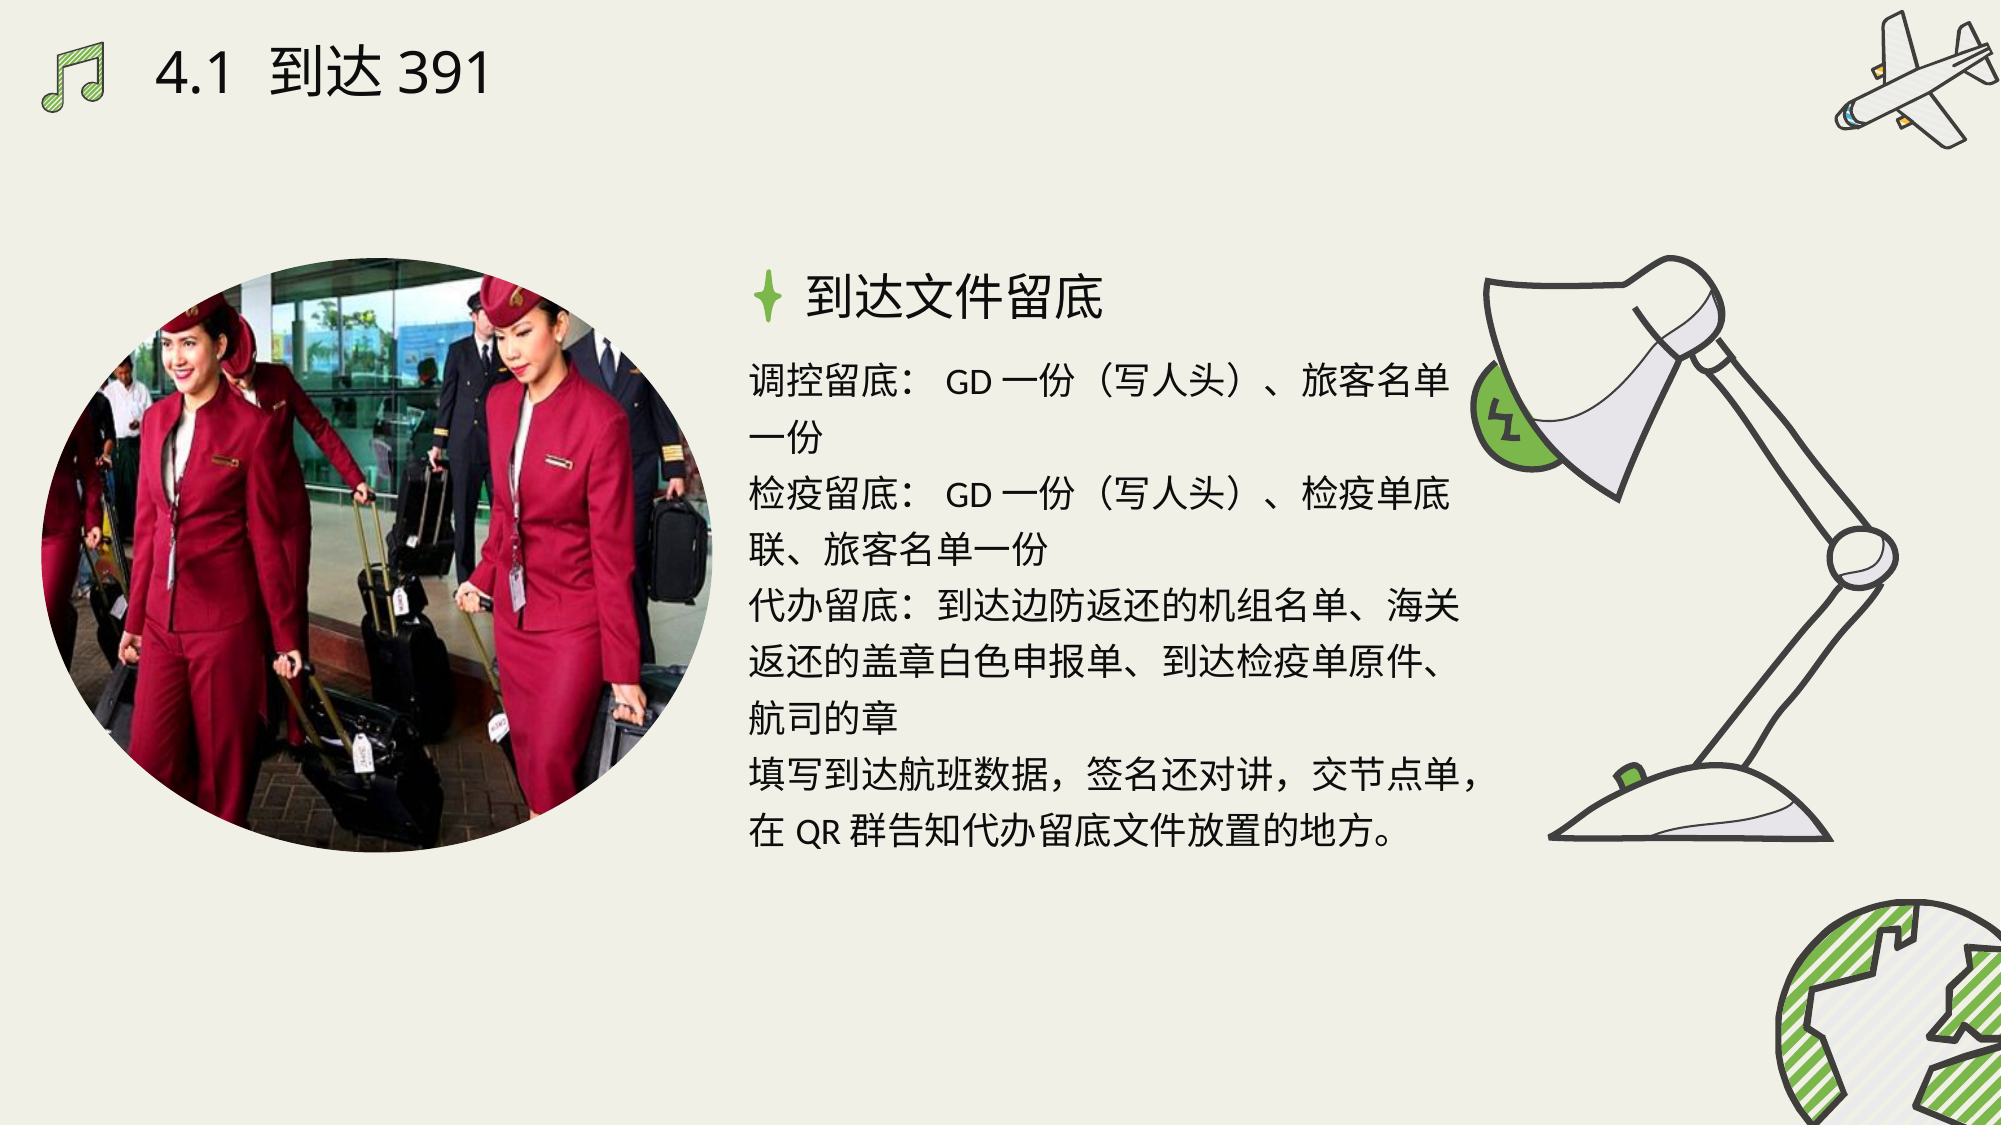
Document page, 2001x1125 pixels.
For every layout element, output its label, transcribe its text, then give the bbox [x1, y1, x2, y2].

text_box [734, 258, 1492, 865]
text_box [41, 41, 104, 114]
picture [41, 258, 713, 853]
picture [1839, 0, 1987, 172]
picture [1775, 899, 2000, 1125]
text_box 4.1 到达391 [141, 27, 513, 113]
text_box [1492, 258, 1897, 840]
